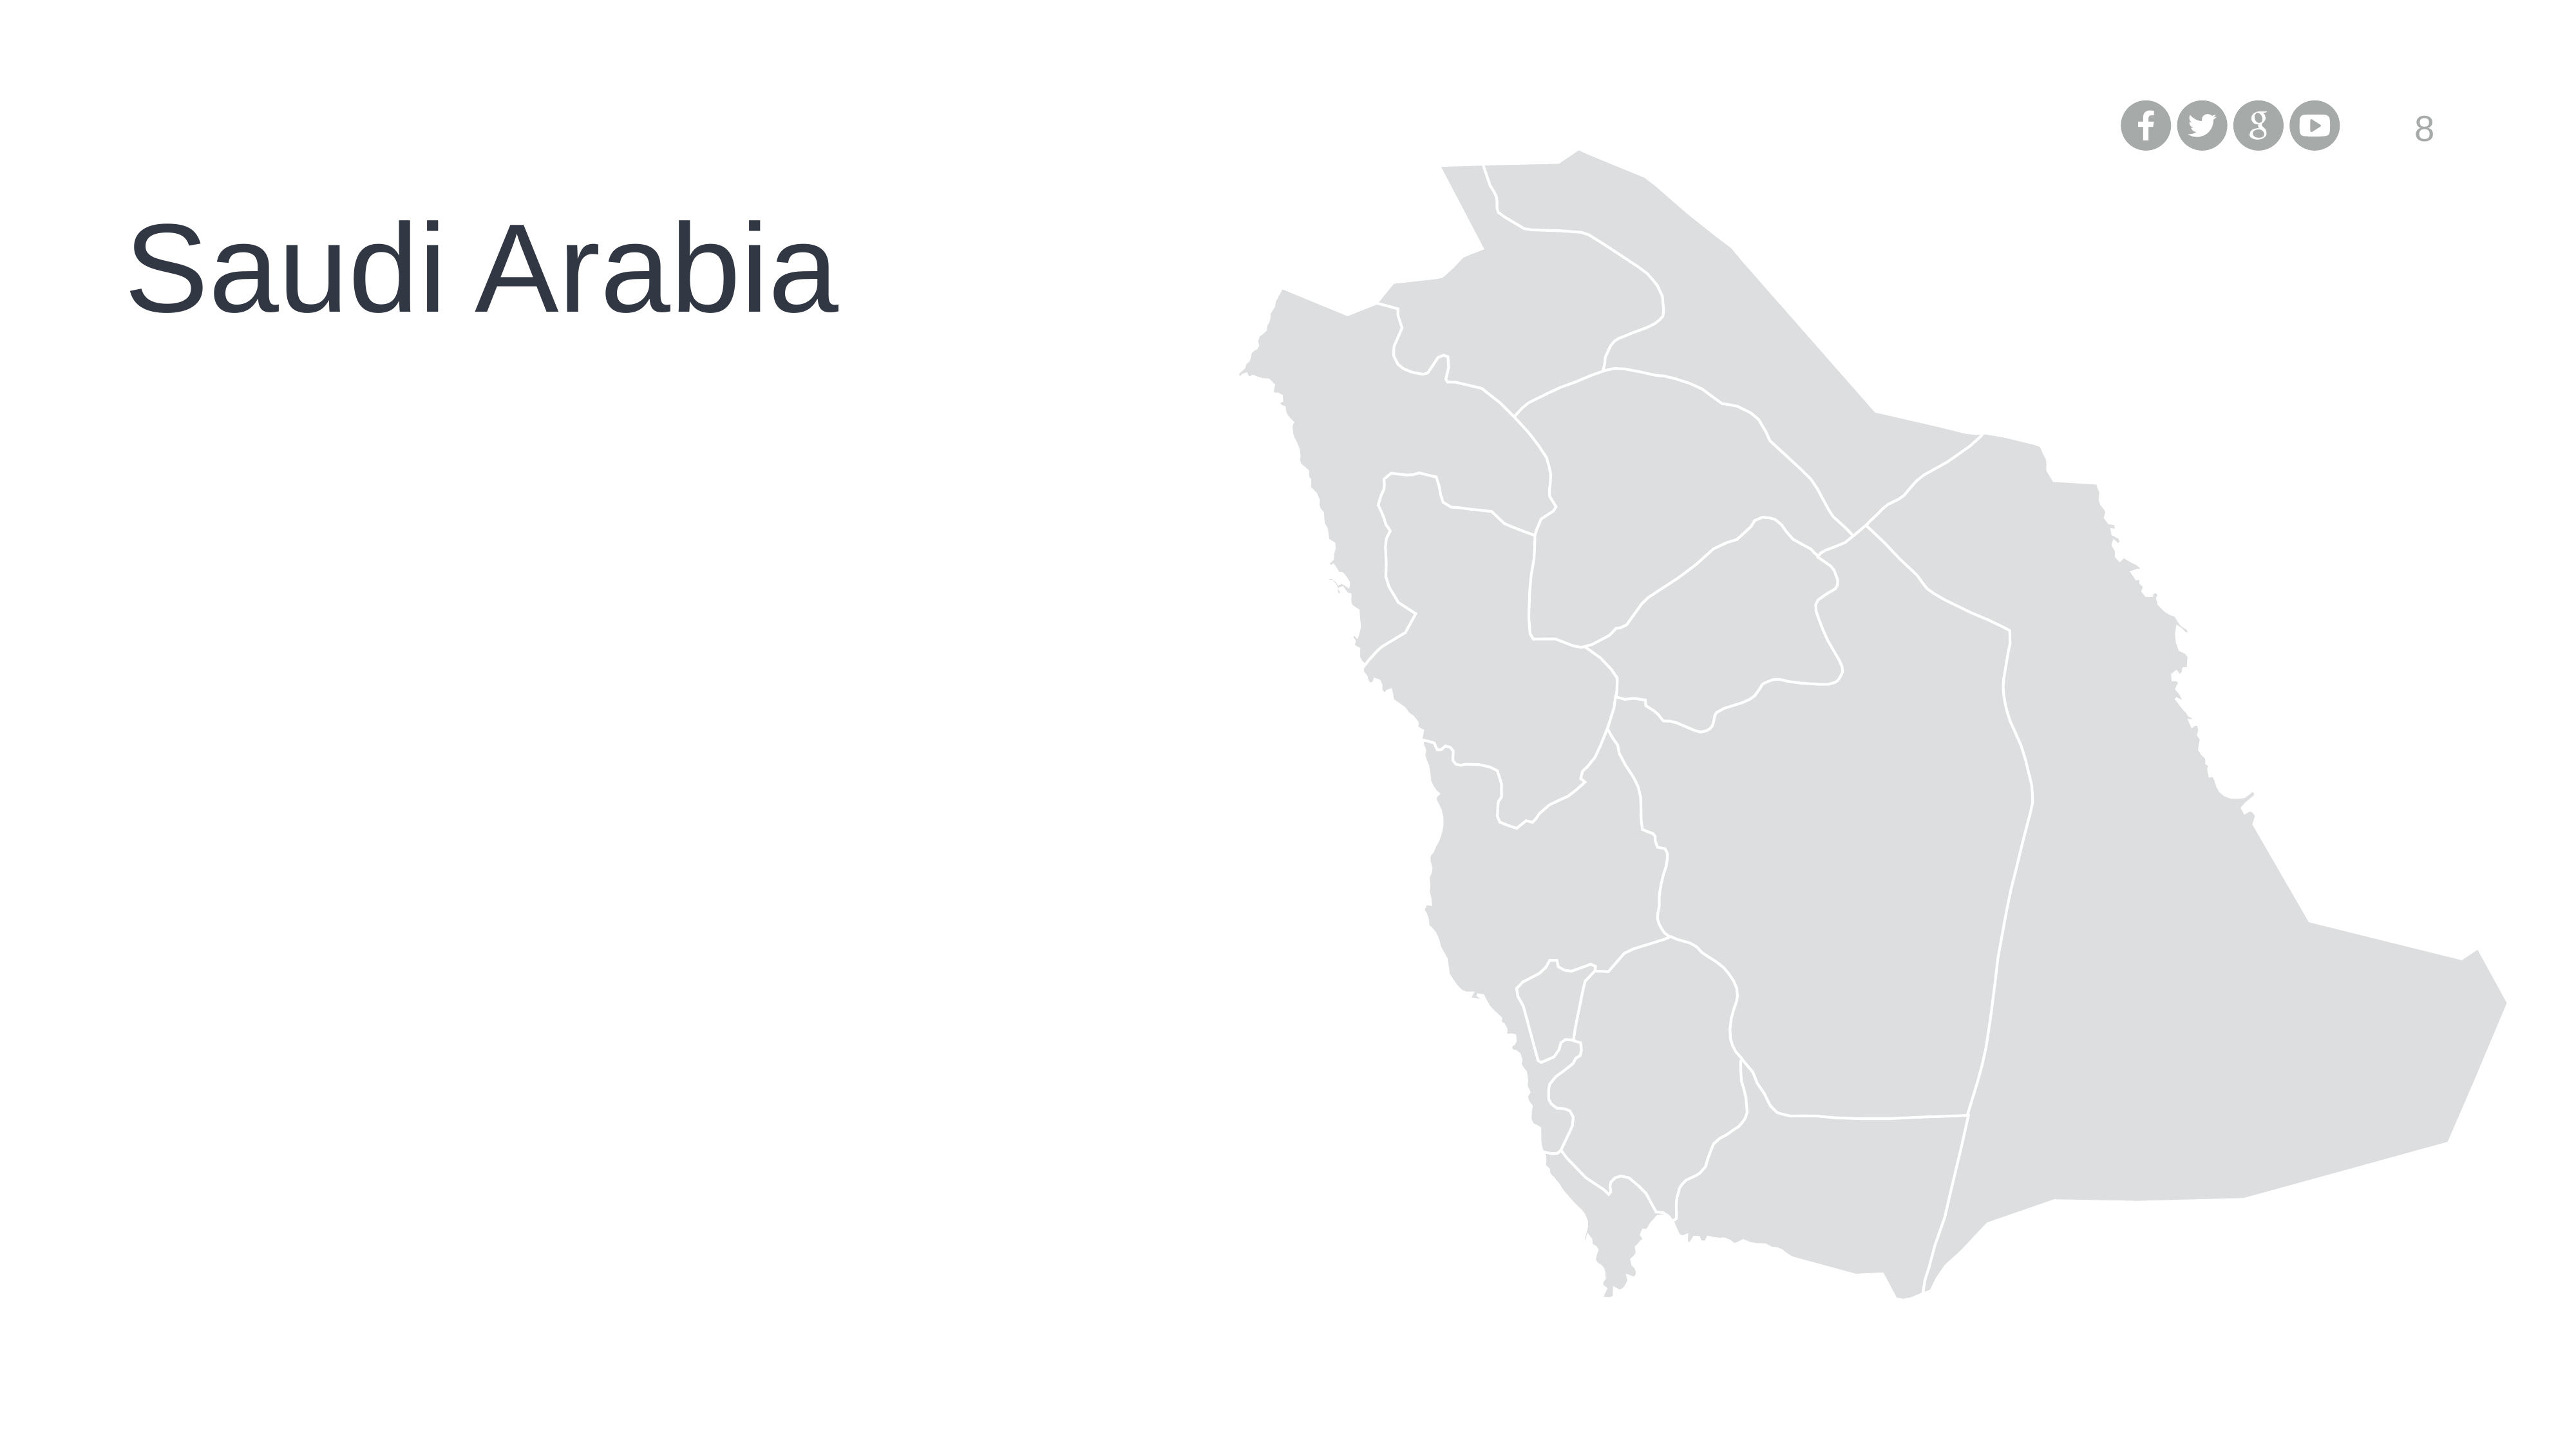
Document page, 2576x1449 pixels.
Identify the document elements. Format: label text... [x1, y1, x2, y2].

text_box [1236, 148, 2509, 1301]
title Saudi Arabia [117, 178, 1233, 415]
slide_number 8 [2407, 97, 2445, 143]
